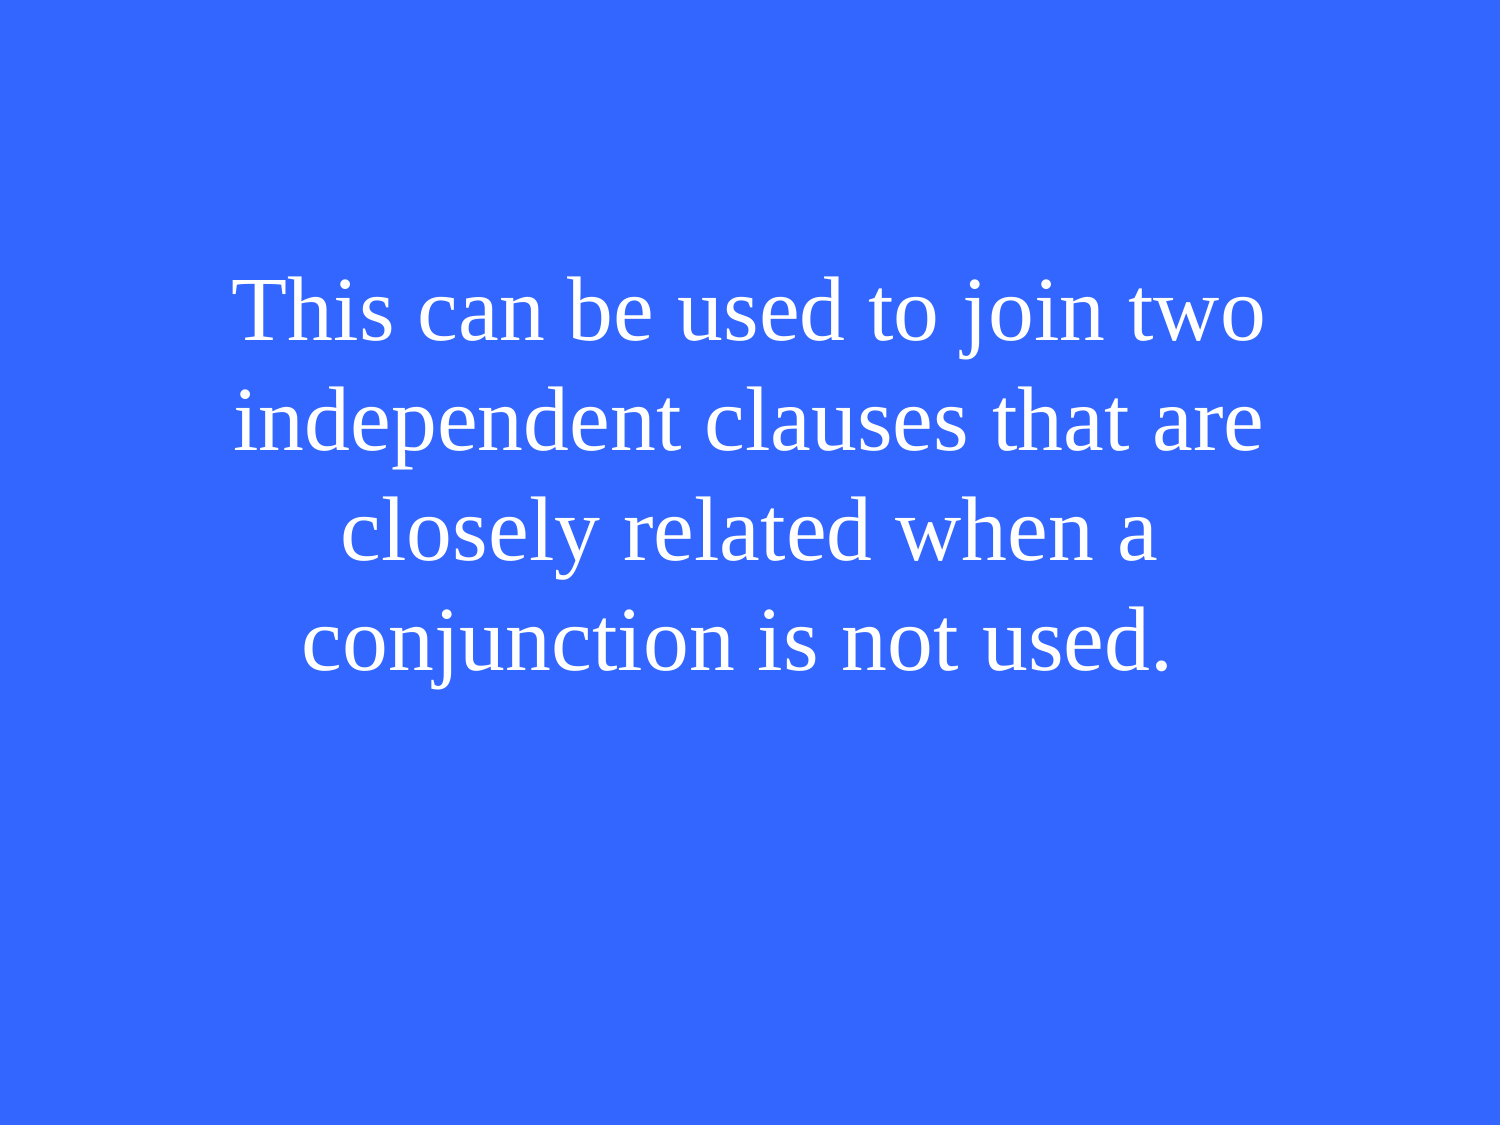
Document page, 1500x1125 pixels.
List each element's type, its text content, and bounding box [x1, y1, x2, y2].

title This can be used to join two independent clauses that are closely related when a conjunction is not used. [112, 374, 1388, 563]
